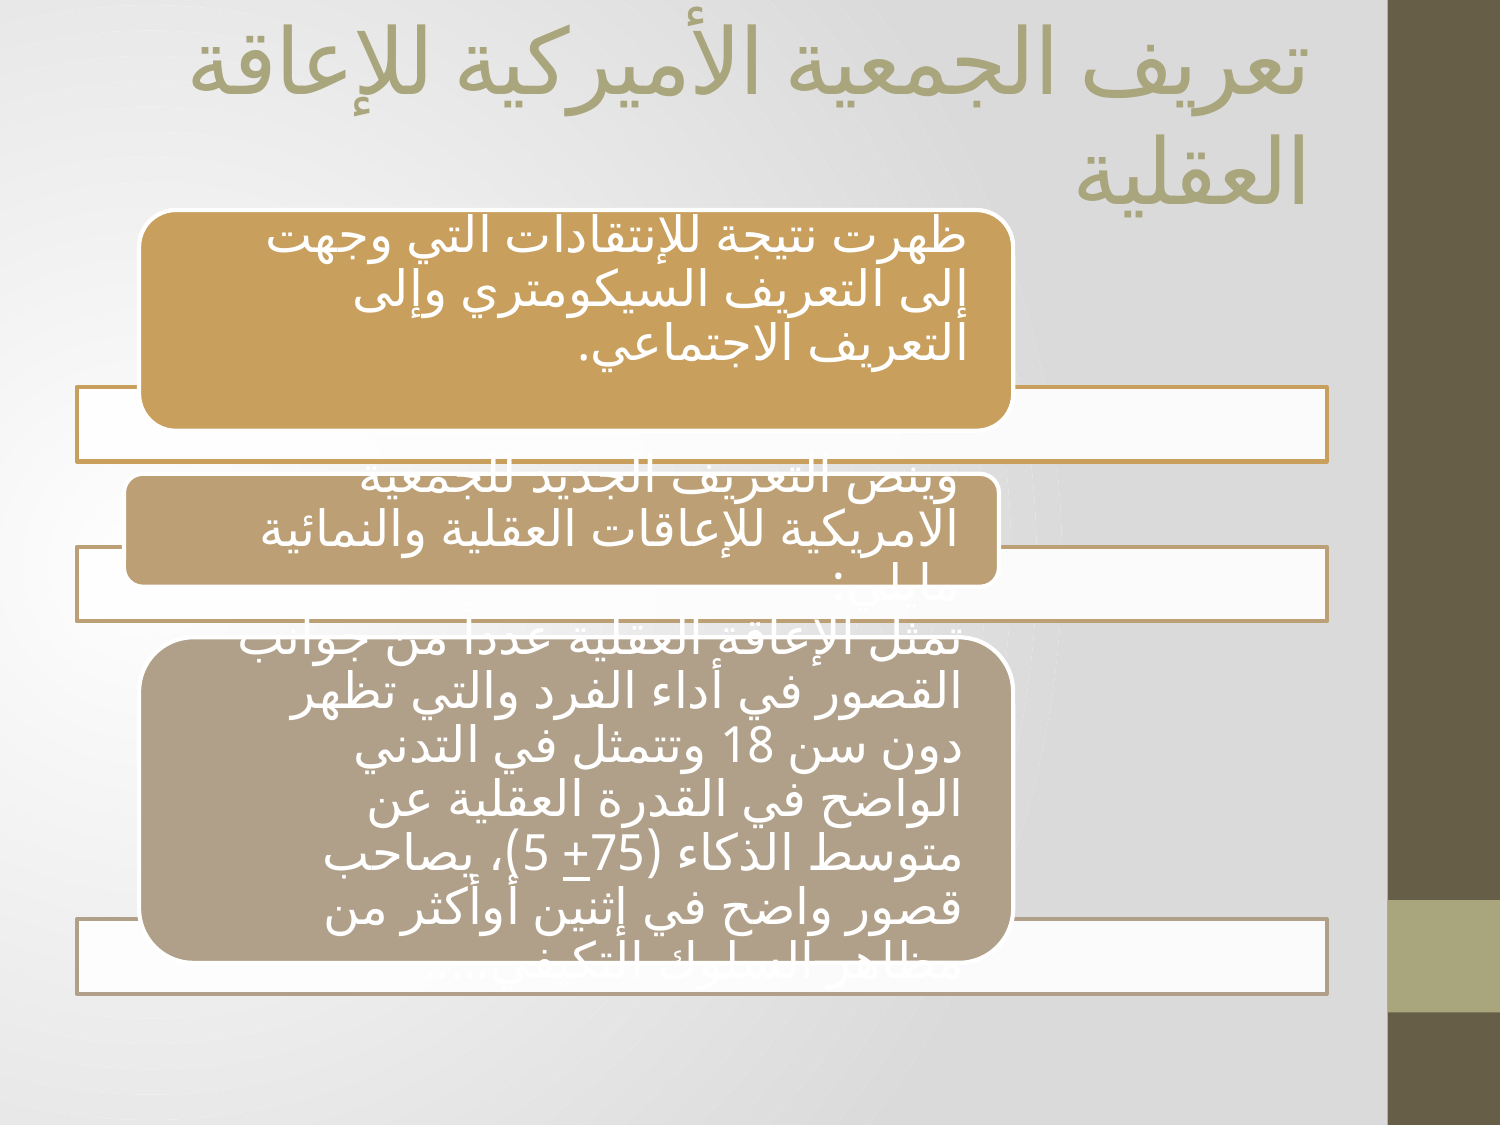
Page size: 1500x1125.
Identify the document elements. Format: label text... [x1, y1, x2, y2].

title تعريف الجمعية الأميركية للإعاقة العقلية [76, 19, 1327, 204]
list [76, 207, 1328, 997]
